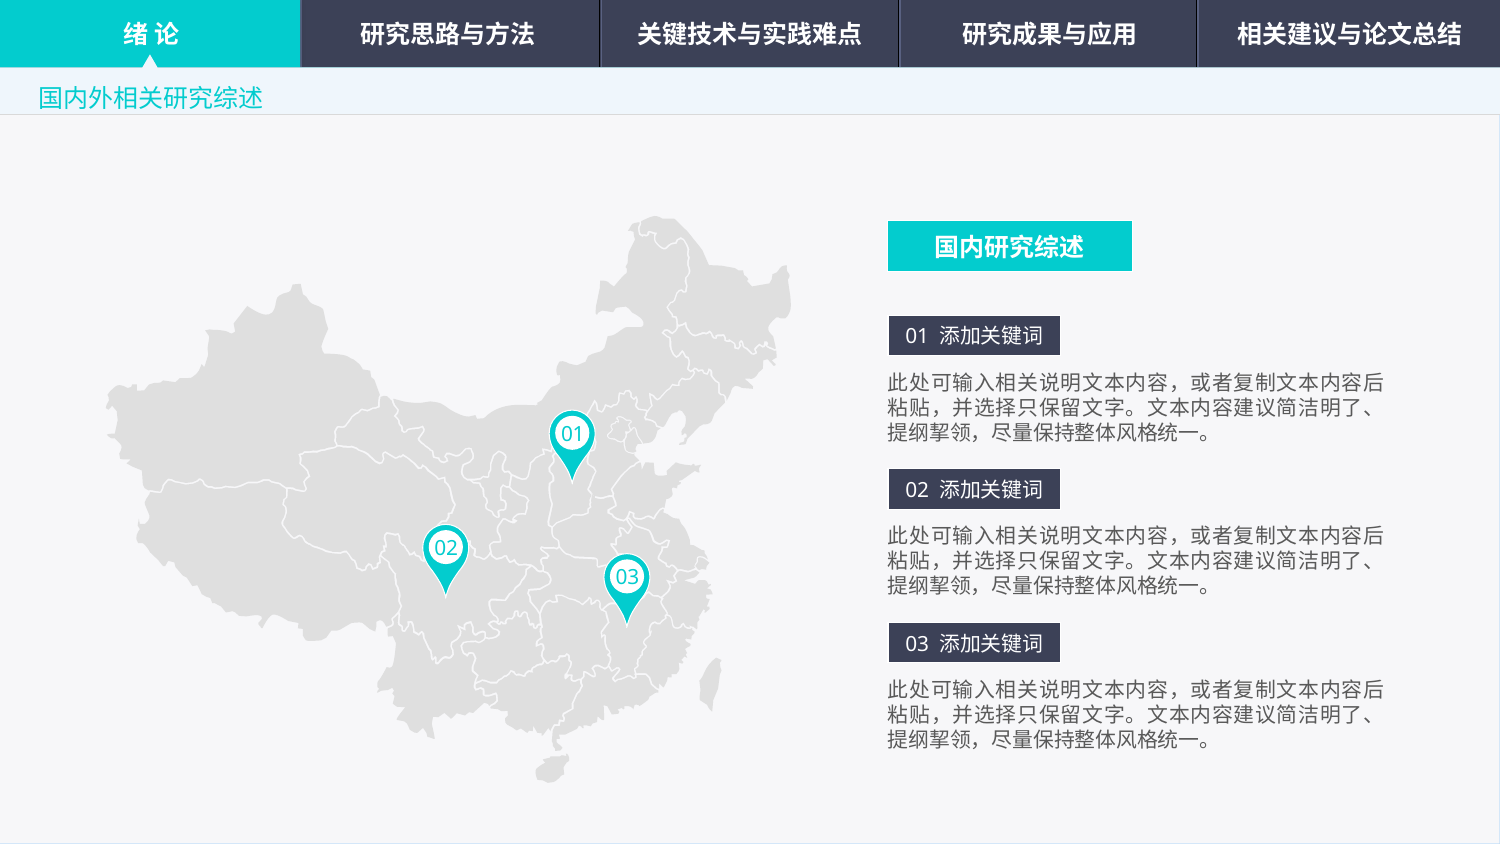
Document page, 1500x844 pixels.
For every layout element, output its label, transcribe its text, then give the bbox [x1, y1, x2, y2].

text_box 国内外相关研究综述 [24, 59, 279, 120]
text_box 03 添加关键词 [888, 622, 1061, 663]
text_box 关键技术与实践难点 [599, 9, 899, 59]
text_box 02 添加关键词 [888, 468, 1061, 510]
text_box 国内研究综述 [887, 220, 1133, 272]
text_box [548, 409, 596, 558]
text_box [603, 553, 651, 702]
text_box 研究成果与应用 [899, 9, 1199, 59]
text_box 绪 论 [0, 9, 297, 59]
text_box 此处可输入相关说明文本内容，或者复制文本内容后粘贴，并选择只保留文字。文本内容建议简洁明了、提纲挈领，尽量保持整体风格统一。 [888, 523, 1385, 599]
text_box 此处可输入相关说明文本内容，或者复制文本内容后粘贴，并选择只保留文字。文本内容建议简洁明了、提纲挈领，尽量保持整体风格统一。 [888, 676, 1385, 752]
text_box 研究思路与方法 [297, 9, 599, 59]
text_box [105, 215, 792, 784]
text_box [422, 524, 469, 672]
text_box 此处可输入相关说明文本内容，或者复制文本内容后粘贴，并选择只保留文字。文本内容建议简洁明了、提纲挈领，尽量保持整体风格统一。 [888, 369, 1385, 445]
text_box 相关建议与论文总结 [1199, 9, 1500, 59]
text_box 01 添加关键词 [888, 315, 1061, 356]
